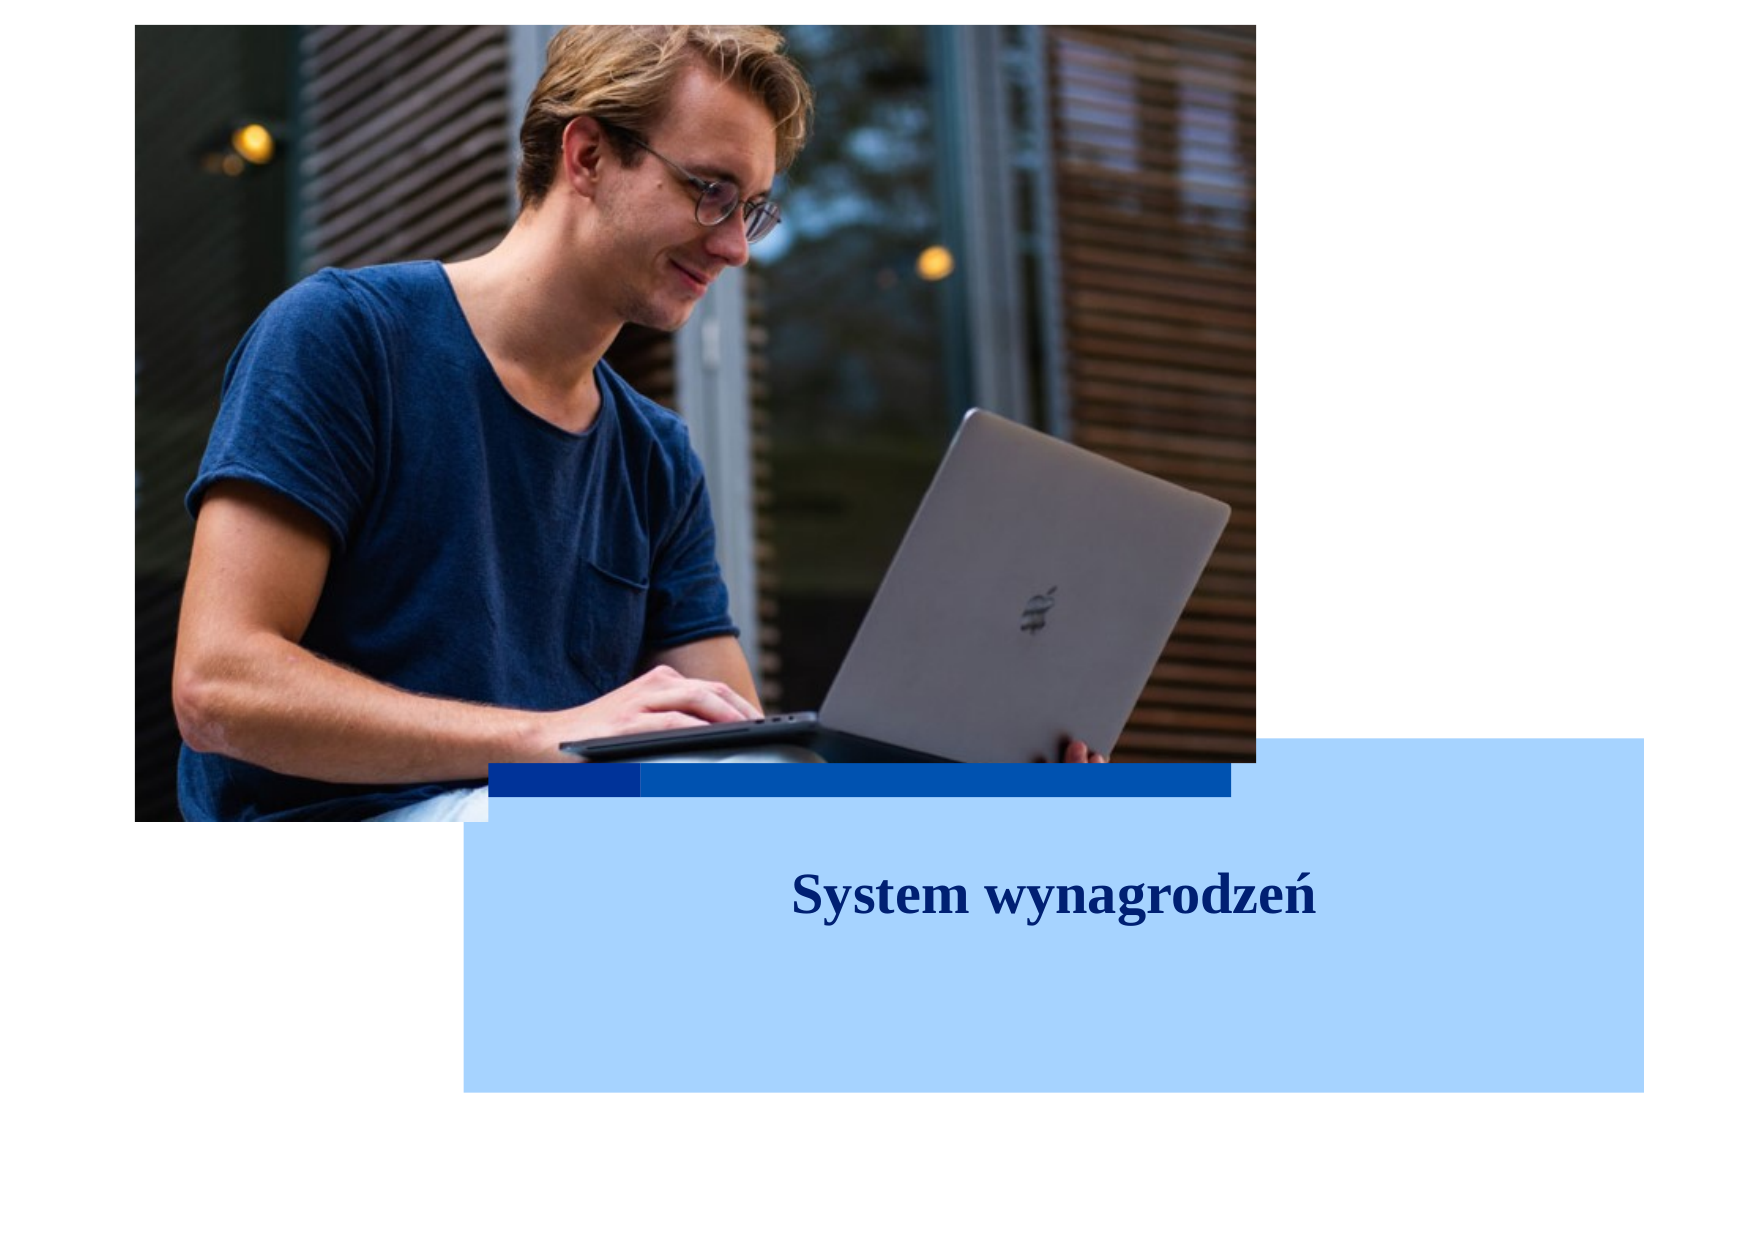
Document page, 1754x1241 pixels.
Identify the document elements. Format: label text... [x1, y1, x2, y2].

picture [109, 0, 1257, 823]
title System wynagrodzeń [522, 852, 1586, 1069]
